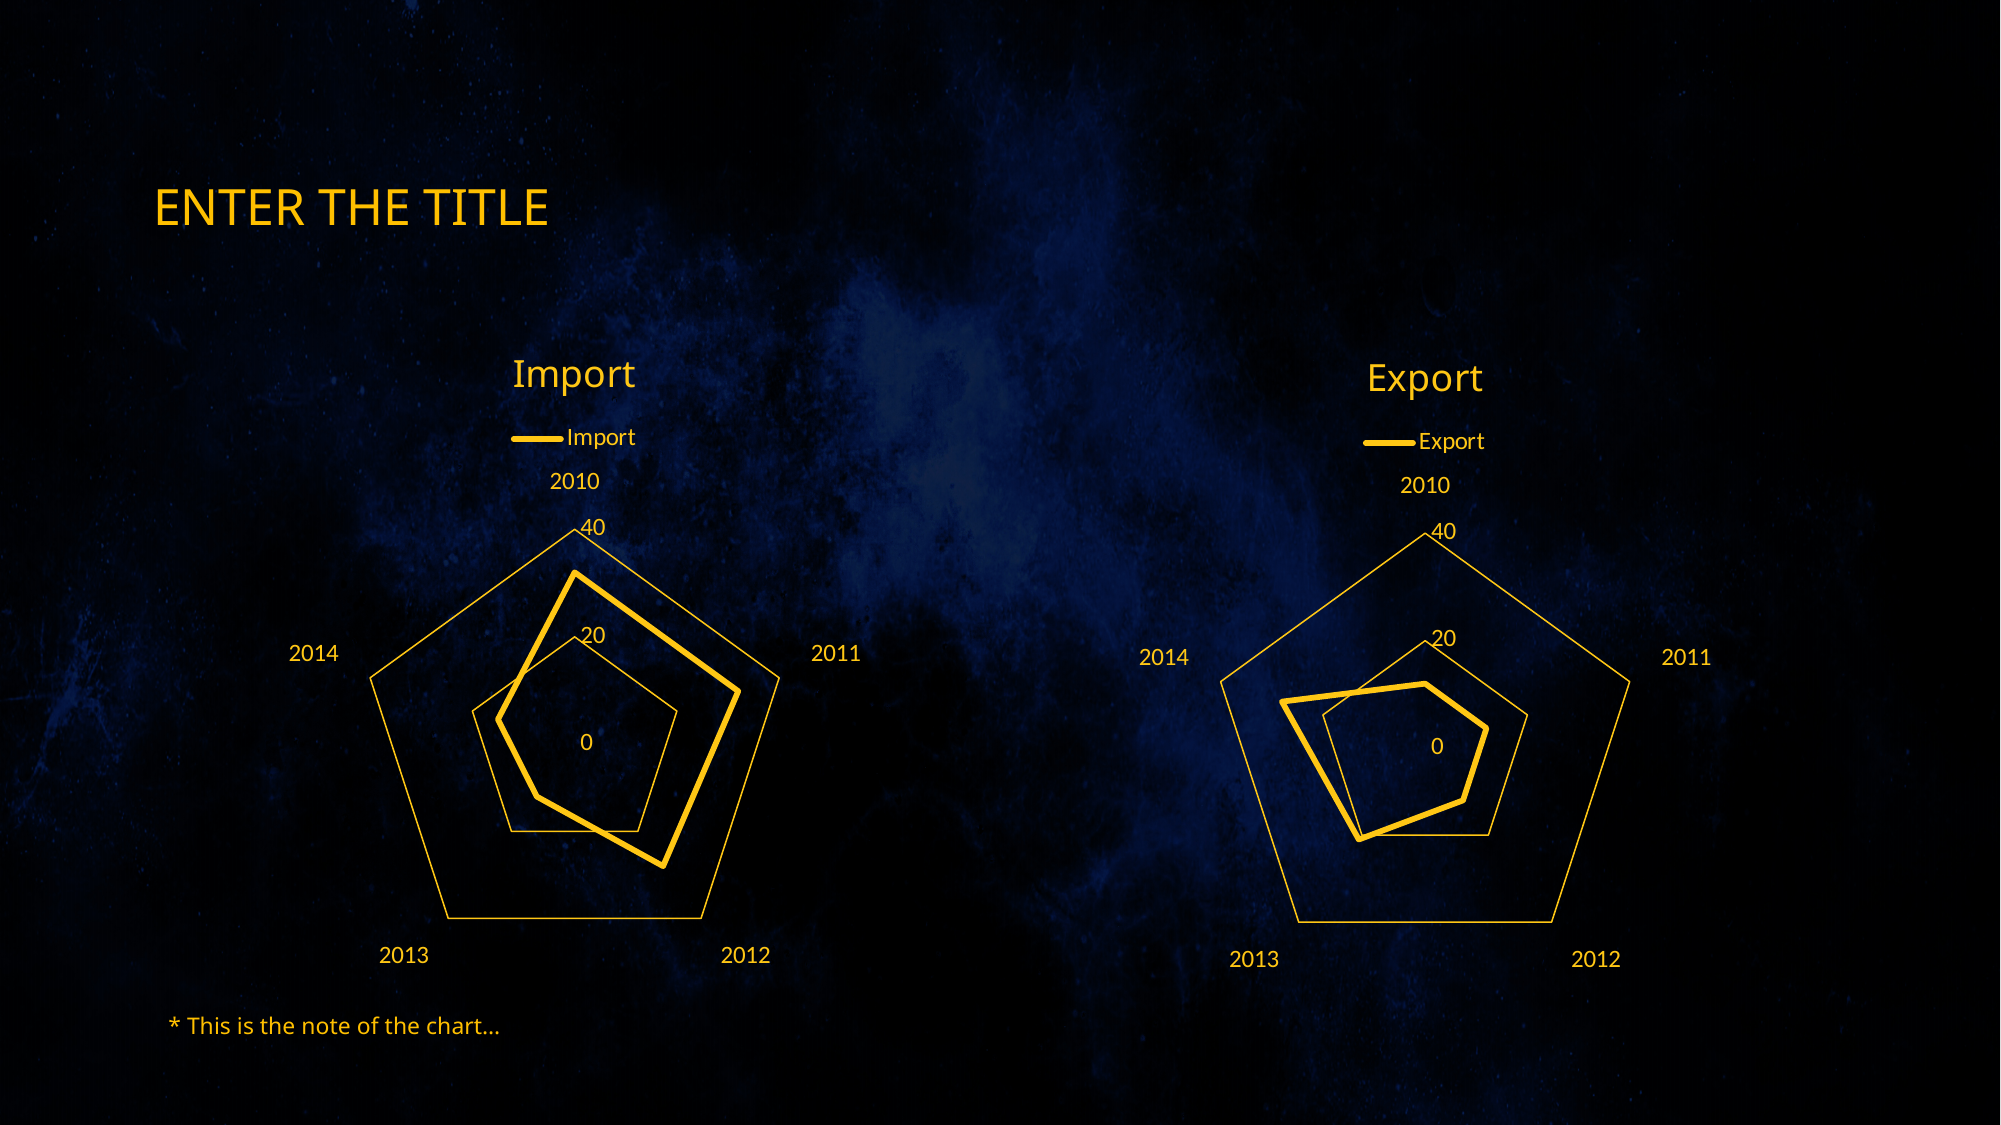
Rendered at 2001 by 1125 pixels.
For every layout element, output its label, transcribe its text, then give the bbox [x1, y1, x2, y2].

picture [0, 0, 2001, 1125]
chart [149, 314, 1851, 988]
text_box * This is the note of the chart… [153, 1003, 516, 1047]
text_box ENTER THE TITLE [138, 167, 566, 243]
